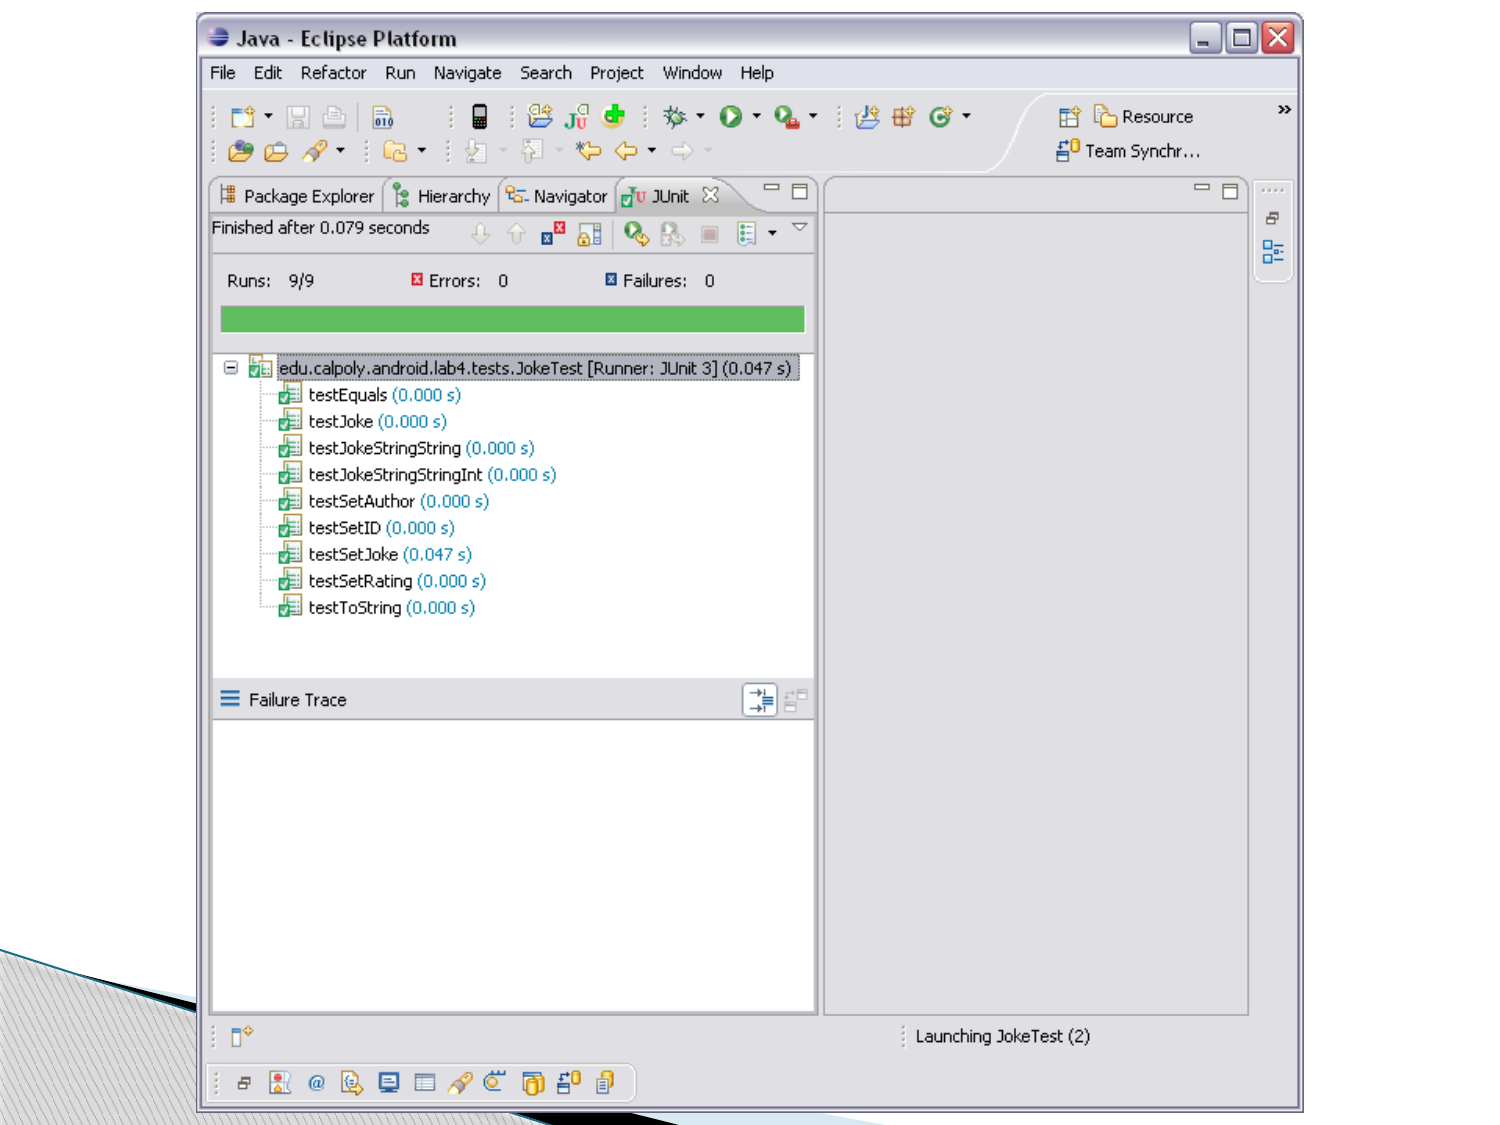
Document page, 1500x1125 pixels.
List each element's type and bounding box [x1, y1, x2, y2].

picture [196, 12, 1304, 1113]
